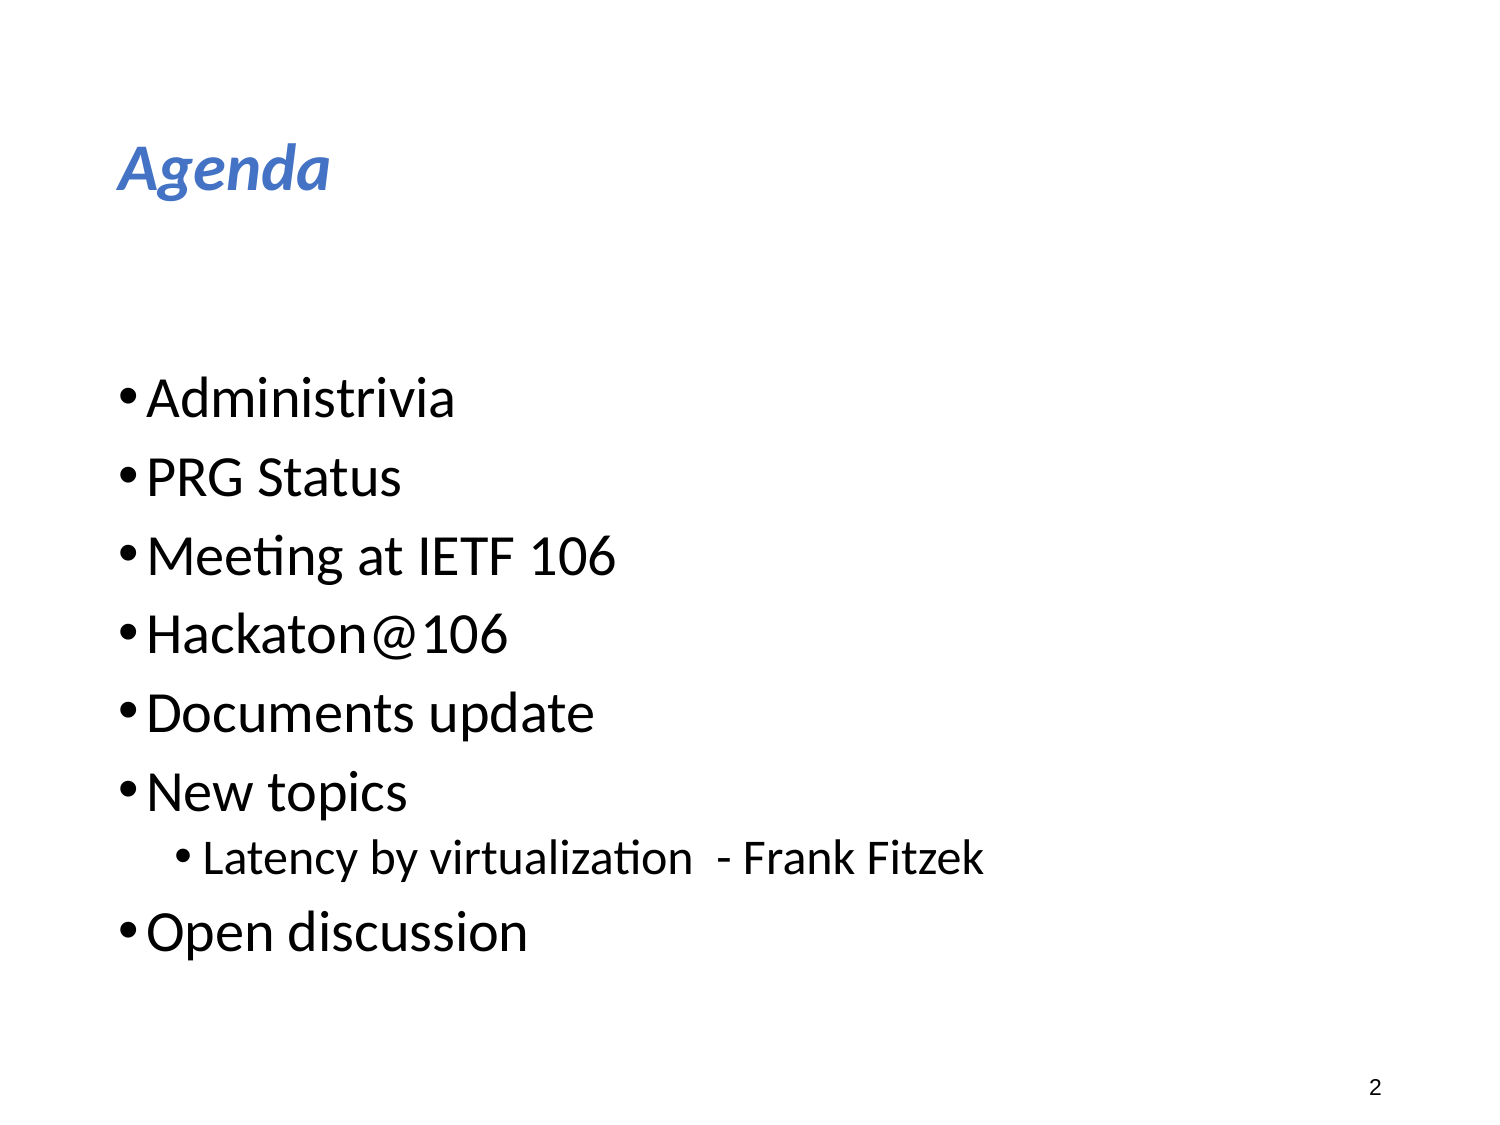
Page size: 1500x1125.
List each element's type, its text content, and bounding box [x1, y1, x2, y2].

slide_number 2 [1059, 1042, 1397, 1103]
list Administrivia PRG Status Meeting at IETF 106 Hackaton@106 Documents update New topics Latency by virtualization - Frank Fitzek Open discussion [103, 299, 1397, 1014]
title Agenda [103, 59, 1397, 278]
